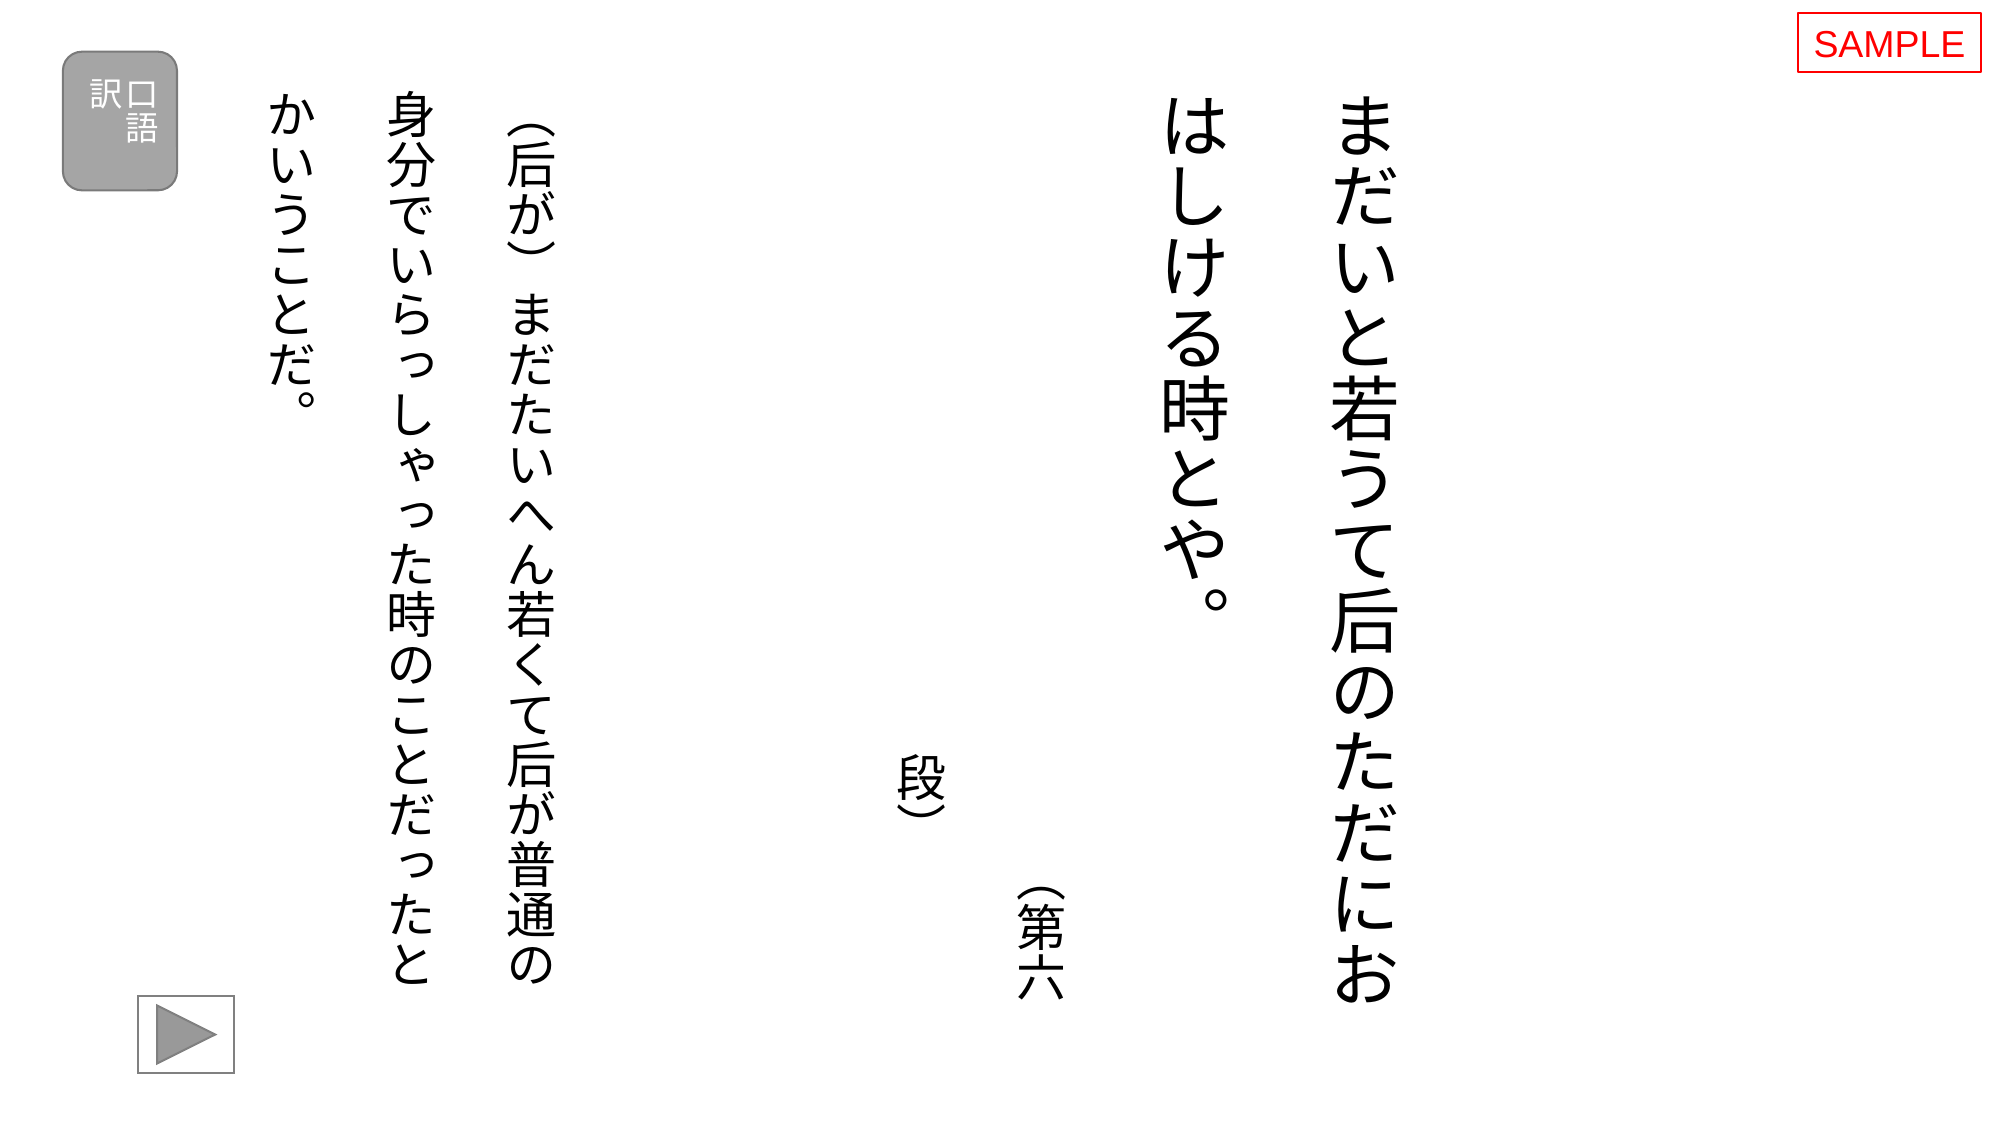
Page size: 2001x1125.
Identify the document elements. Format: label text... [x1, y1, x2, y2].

text_box SAMPLE [1797, 12, 1982, 73]
list （后が）まだたいへん若くて后が普通の身分でいらっしゃった時のことだったとかいうことだ。 [252, 75, 881, 1043]
list 口語訳 [76, 62, 155, 183]
list まだいと若うて后のただにおはしける時とや。 （第六段） [881, 75, 1919, 1043]
